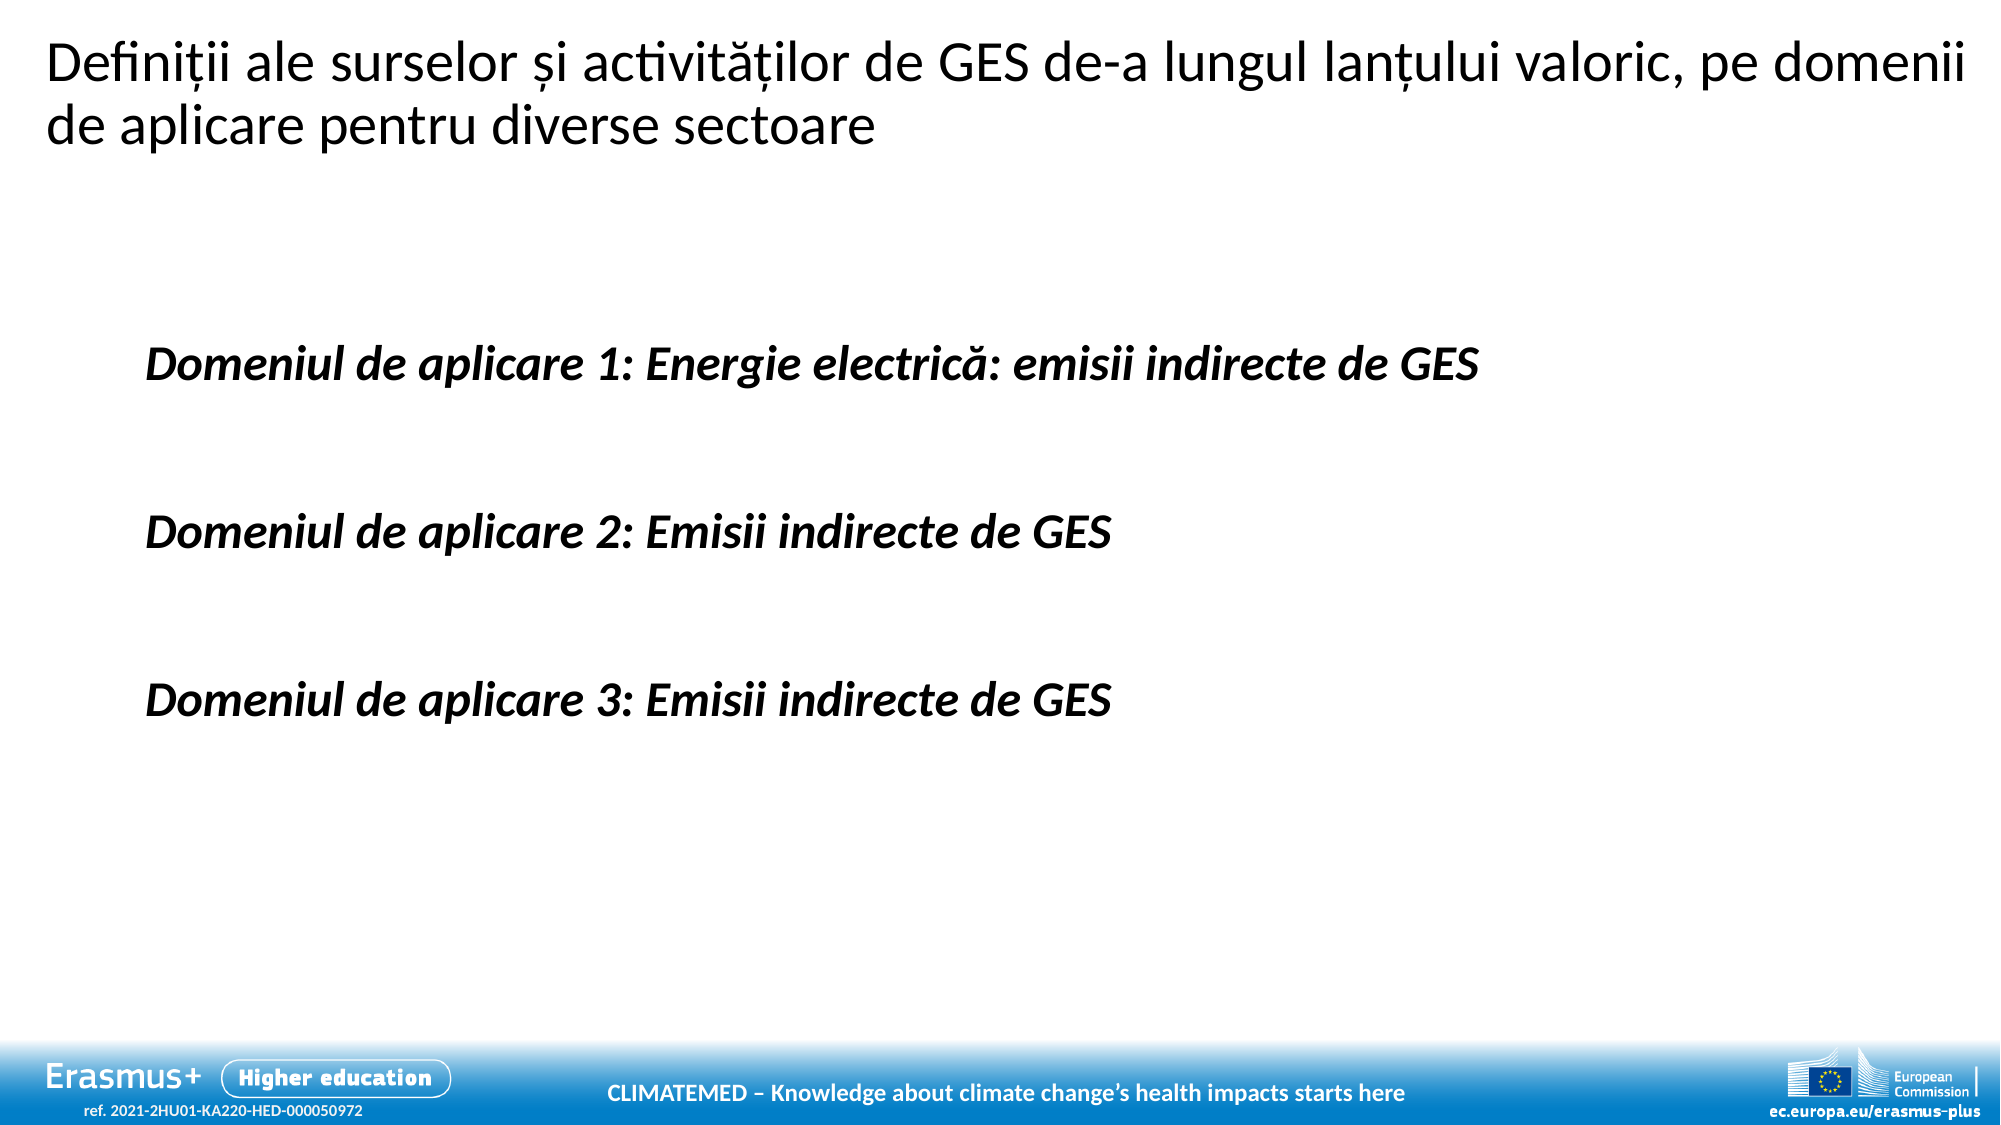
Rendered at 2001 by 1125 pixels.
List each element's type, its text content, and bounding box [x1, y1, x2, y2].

title Definiții ale surselor și activităților de GES de-a lungul lanțului valoric, pe domenii de aplicare pentru diverse sectoare [31, 13, 1984, 175]
picture [0, 899, 2000, 1125]
list Domeniul de aplicare 1: Energie electrică: emisii indirecte de GES Domeniul de aplicare 2: Emisii indirecte de GES Domeniul de aplicare 3: Emisii indirecte de GES [130, 317, 1891, 872]
